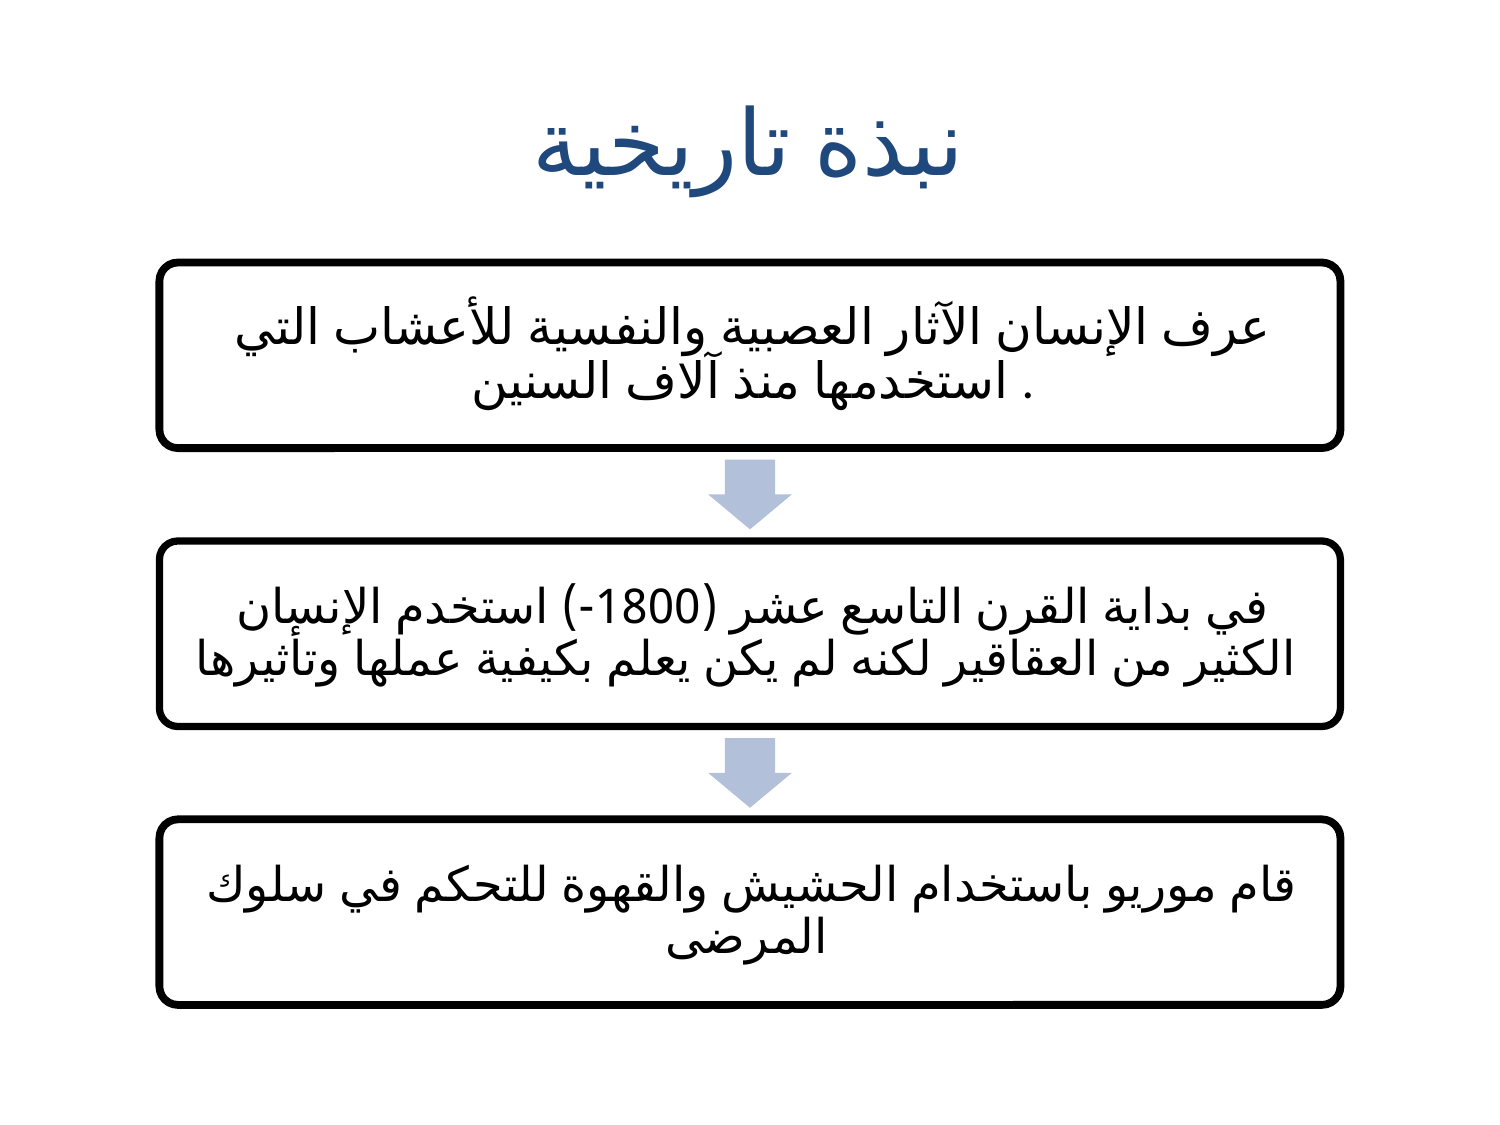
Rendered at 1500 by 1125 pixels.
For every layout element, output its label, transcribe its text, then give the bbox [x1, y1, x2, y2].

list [74, 262, 1426, 1006]
title نبذة تاريخية [85, 45, 1436, 233]
